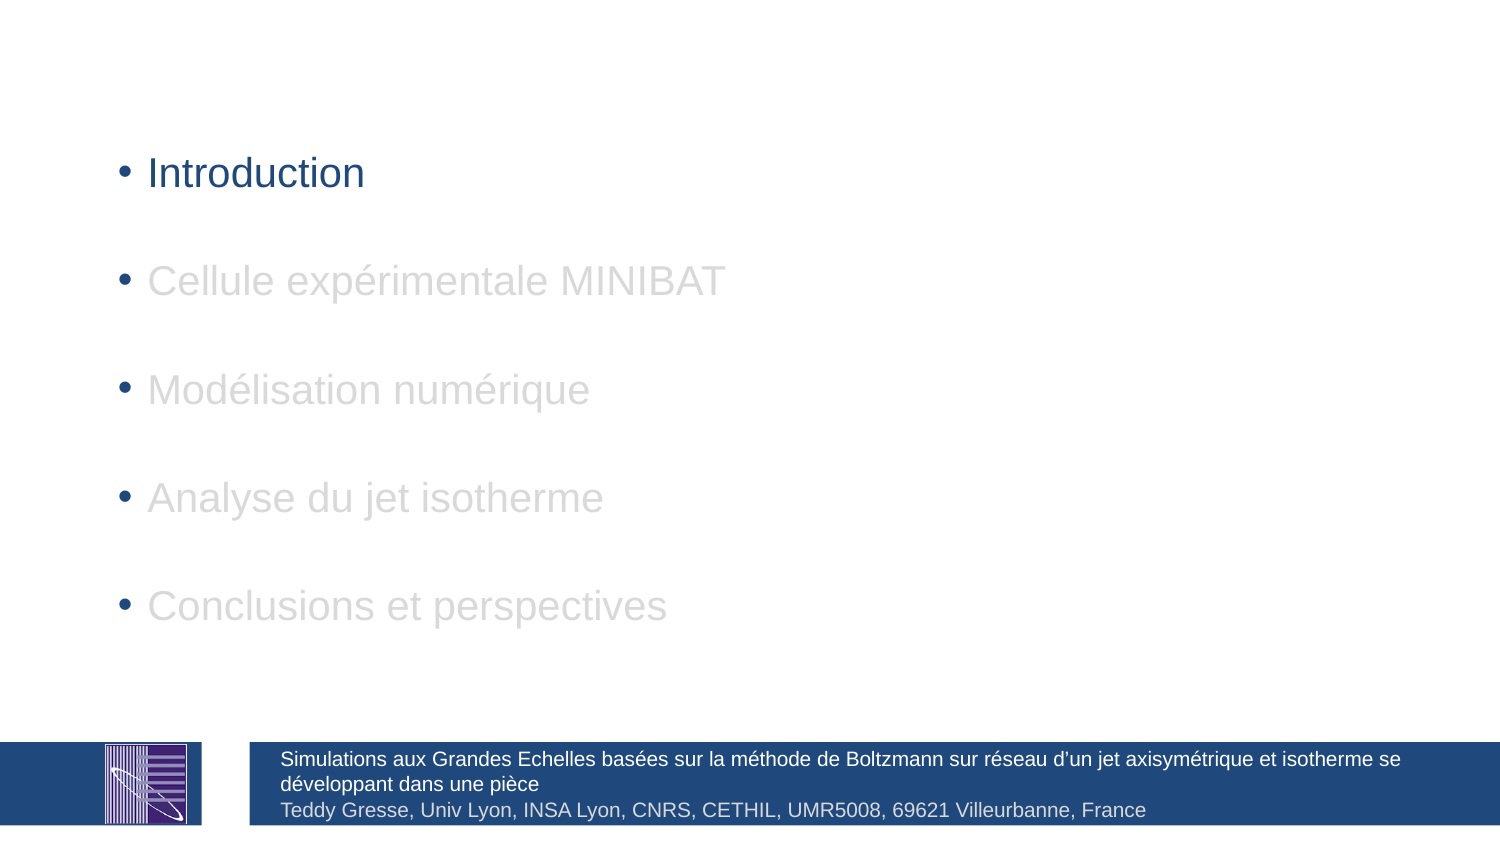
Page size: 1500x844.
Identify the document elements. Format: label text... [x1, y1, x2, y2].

text_box Simulations aux Grandes Echelles basées sur la méthode de Boltzmann sur réseau d’un jet axisymétrique et isotherme se développant dans une pièce [265, 752, 1471, 788]
list Introduction Cellule expérimentale MINIBAT Modélisation numérique Analyse du jet isotherme Conclusions et perspectives [103, 138, 1397, 706]
picture [105, 744, 187, 824]
text_box Teddy Gresse, Univ Lyon, INSA Lyon, CNRS, CETHIL, UMR5008, 69621 Villeurbanne, France [265, 789, 1471, 825]
